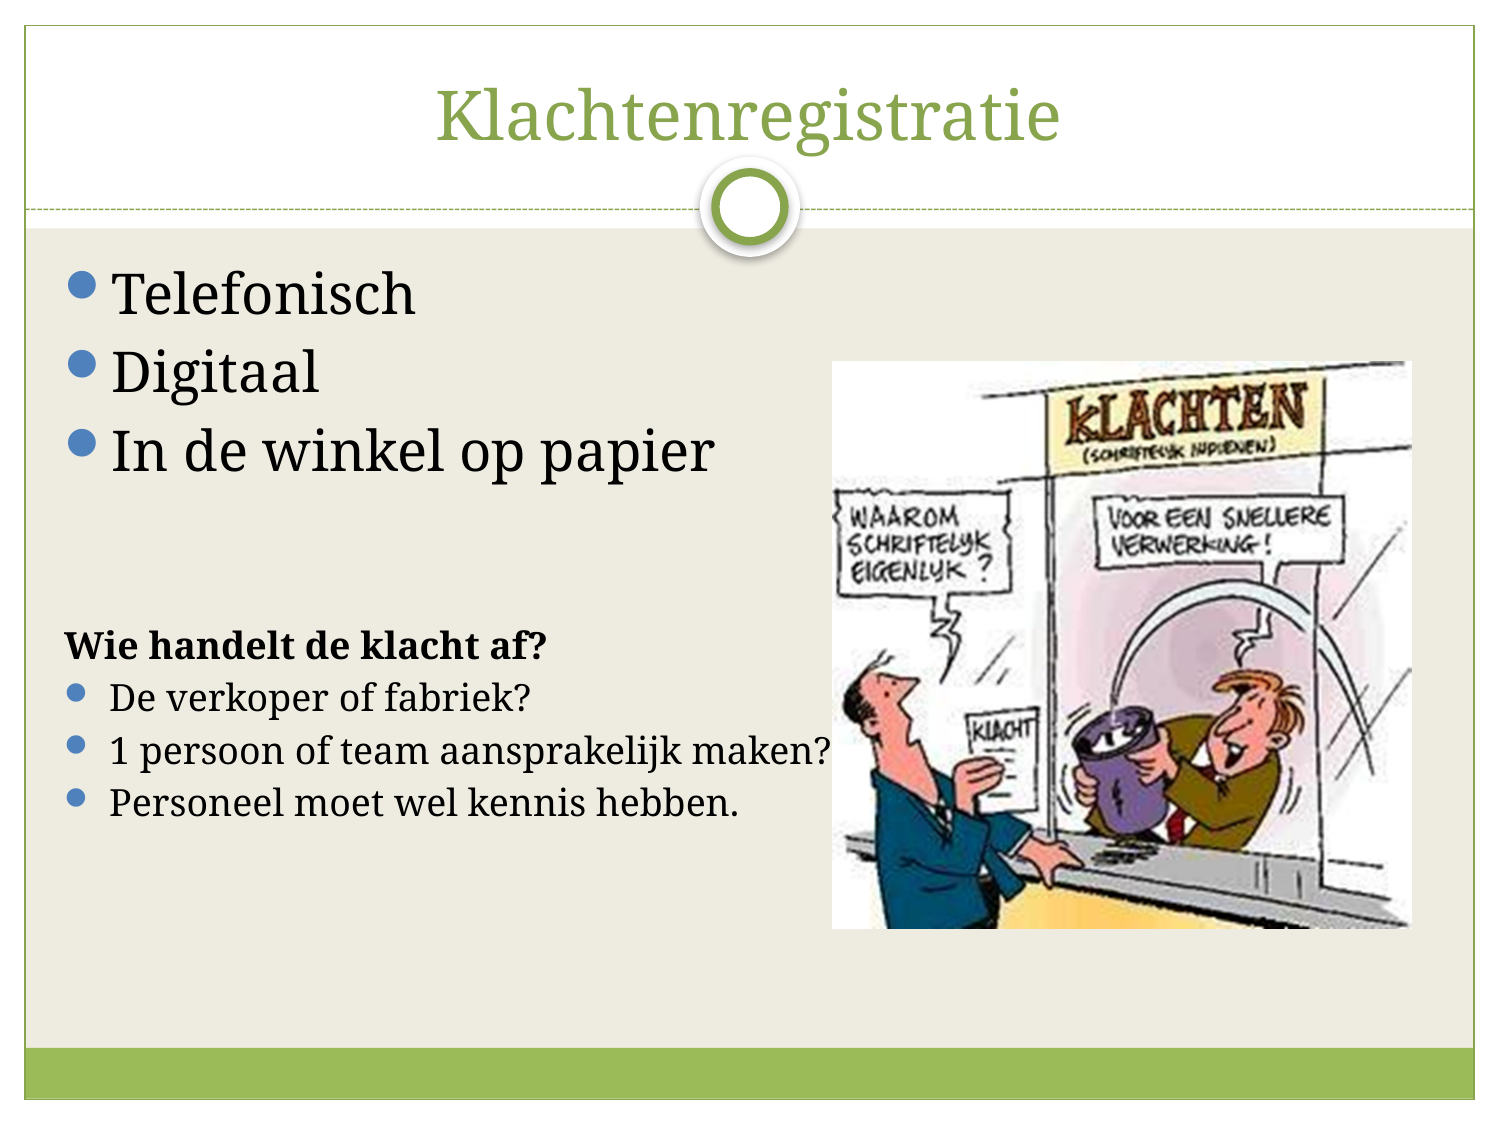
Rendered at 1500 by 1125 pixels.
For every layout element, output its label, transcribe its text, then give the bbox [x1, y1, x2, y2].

picture [832, 361, 1412, 929]
list Telefonisch Digitaal In de winkel op papier Wie handelt de klacht af? De verkoper of fabriek? 1 persoon of team aansprakelijk maken? Personeel moet wel kennis hebben. [49, 250, 1445, 1001]
picture [955, 839, 959, 857]
title Klachtenregistratie [49, 37, 1450, 162]
